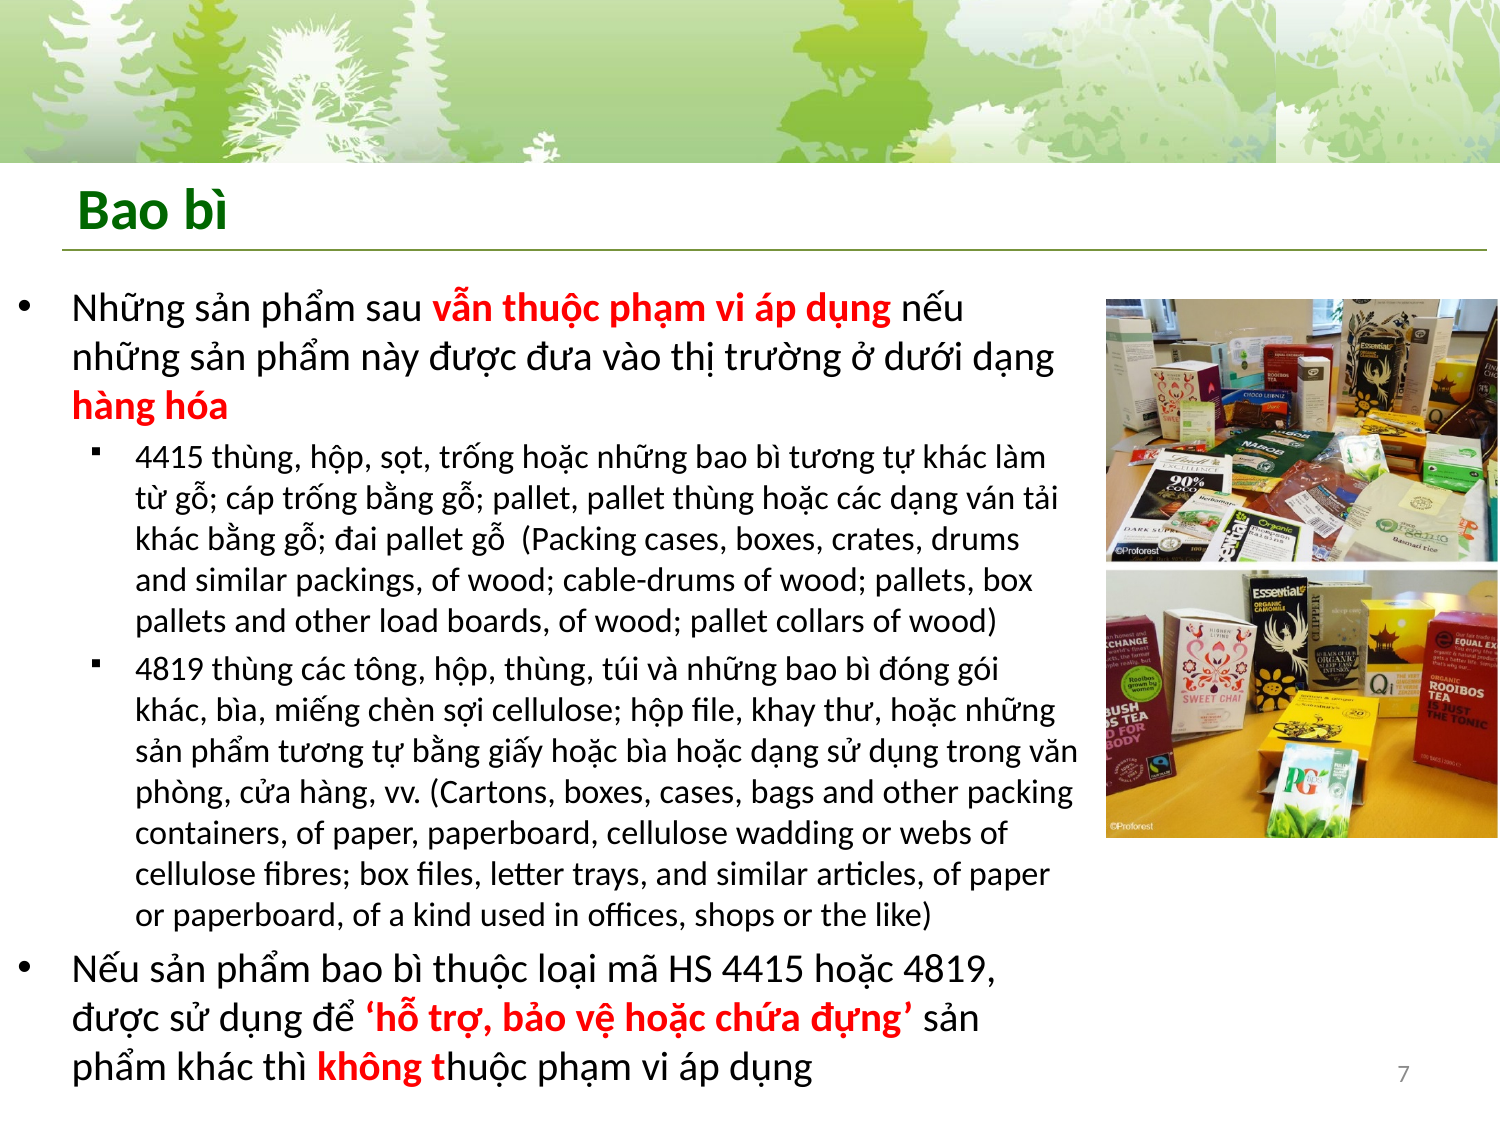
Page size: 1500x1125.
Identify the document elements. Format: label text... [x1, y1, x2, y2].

slide_number 7 [1074, 1042, 1425, 1103]
title Bao bì [62, 174, 1350, 238]
picture [0, 0, 1500, 163]
list Những sản phẩm sau vẫn thuộc phạm vi áp dụng nếu những sản phẩm này được đưa vào thị trường ở dưới dạng hàng hóa 4415 thùng, hộp, sọt, trống hoặc những bao bì tương tự khác làm từ gỗ; cáp trống bằng gỗ; pallet, pallet thùng hoặc các dạng ván tải khác bằng gỗ; đai pallet gỗ (Packing cases, boxes, crates, drums and similar packings, of wood; cable-drums of wood; pallets, box pallets and other load boards, of wood; pallet collars of wood) 4819 thùng các tông, hộp, thùng, túi và những bao bì đóng gói khác, bìa, miếng chèn sợi cellulose; hộp file, khay thư, hoặc những sản phẩm tương tự bằng giấy hoặc bìa hoặc dạng sử dụng trong văn phòng, cửa hàng, vv. (Cartons, boxes, cases, bags and other packing containers, of paper, paperboard, cellulose wadding or webs of cellulose fibres; box files, letter trays, and similar articles, of paper or paperboard, of a kind used in offices, shops or the like) Nếu sản phẩm bao bì thuộc loại mã HS 4415 hoặc 4819, được sử dụng để ‘hỗ trợ, bảo vệ hoặc chứa đựng’ sản phẩm khác thì không thuộc phạm vi áp dụng [2, 272, 1094, 1100]
picture [1106, 299, 1498, 839]
